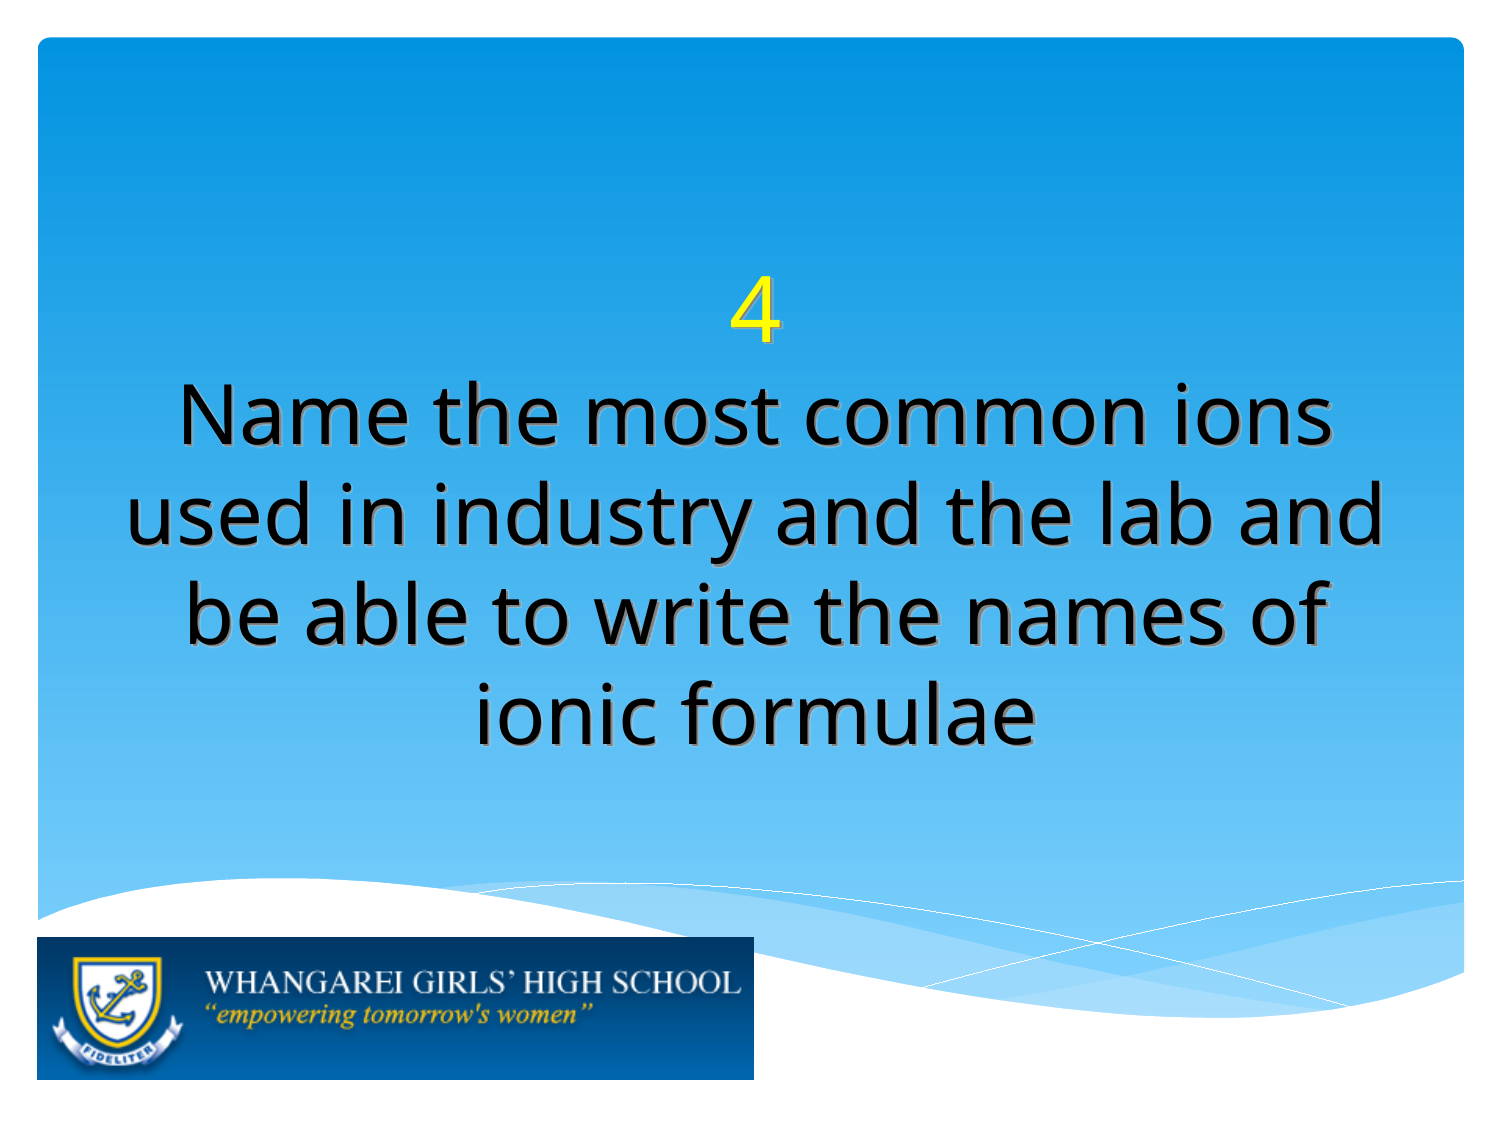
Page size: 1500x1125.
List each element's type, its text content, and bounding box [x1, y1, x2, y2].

picture [37, 937, 754, 1080]
text_box 4 Name the most common ions used in industry and the lab and be able to write the names of ionic formulae [74, 99, 1438, 913]
